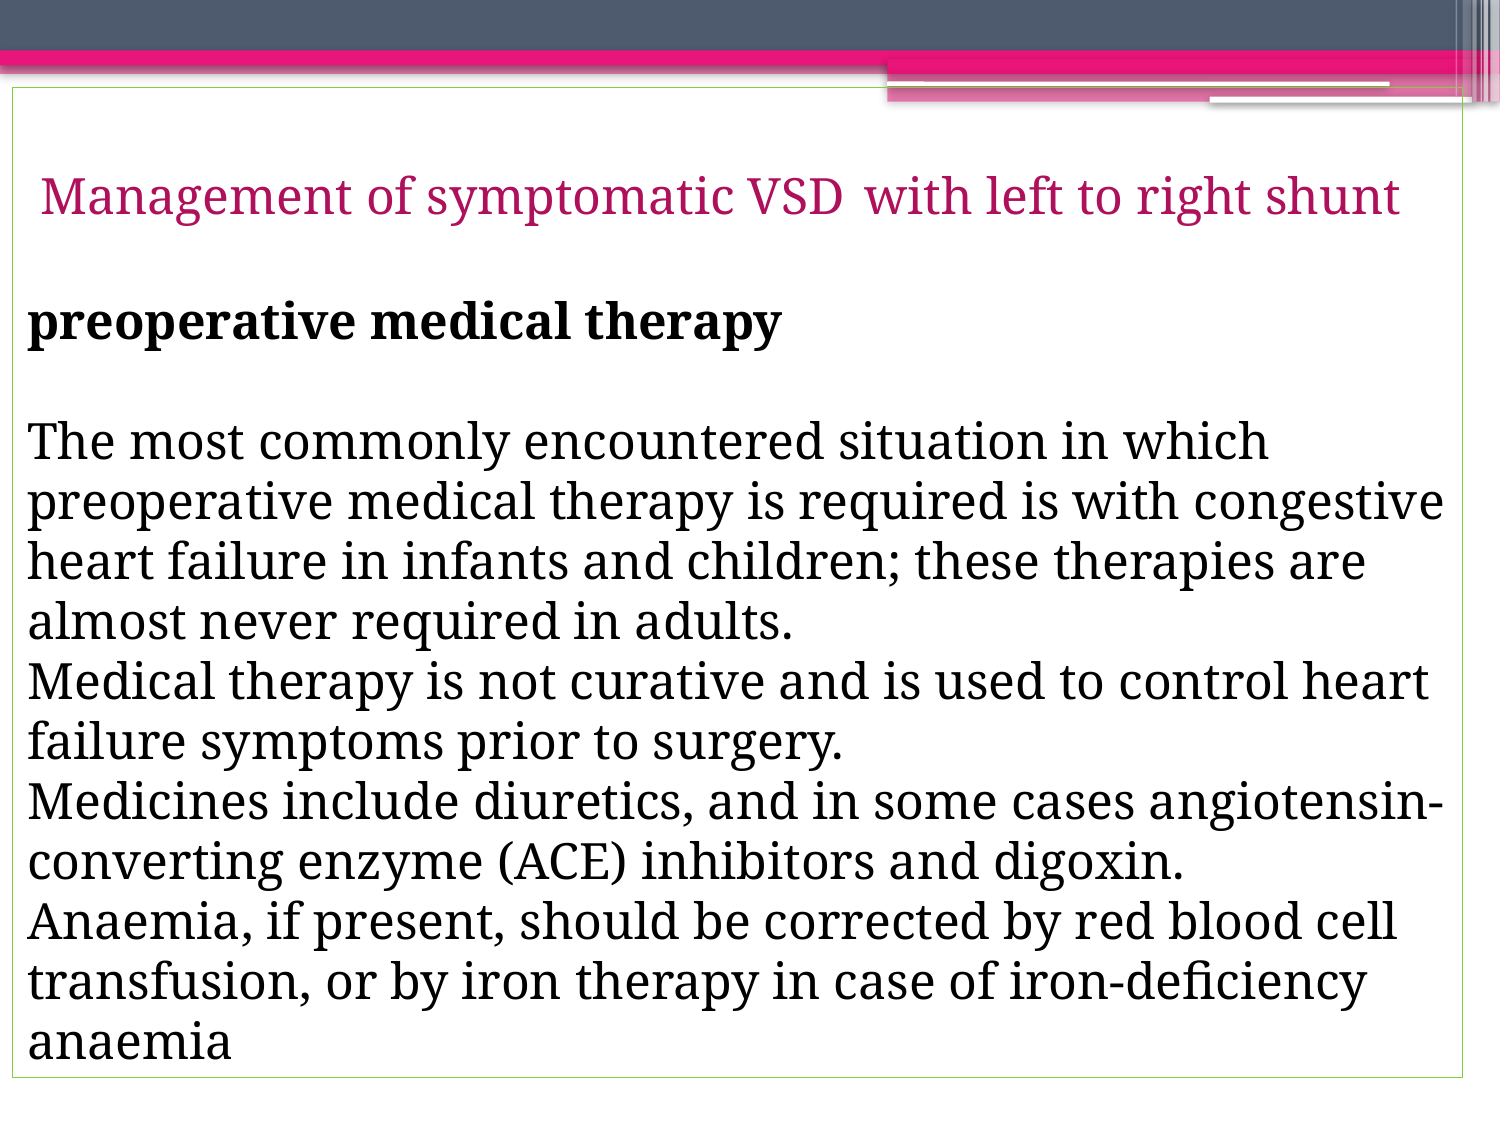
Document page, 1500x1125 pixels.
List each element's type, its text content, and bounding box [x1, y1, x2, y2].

text_box Management of symptomatic VSD with left to right shunt preoperative medical therapy The most commonly encountered situation in which preoperative medical therapy is required is with congestive heart failure in infants and children; these therapies are almost never required in adults. Medical therapy is not curative and is used to control heart failure symptoms prior to surgery. Medicines include diuretics, and in some cases angiotensin-converting enzyme (ACE) inhibitors and digoxin. Anaemia, if present, should be corrected by red blood cell transfusion, or by iron therapy in case of iron-deficiency anaemia [12, 87, 1463, 1078]
